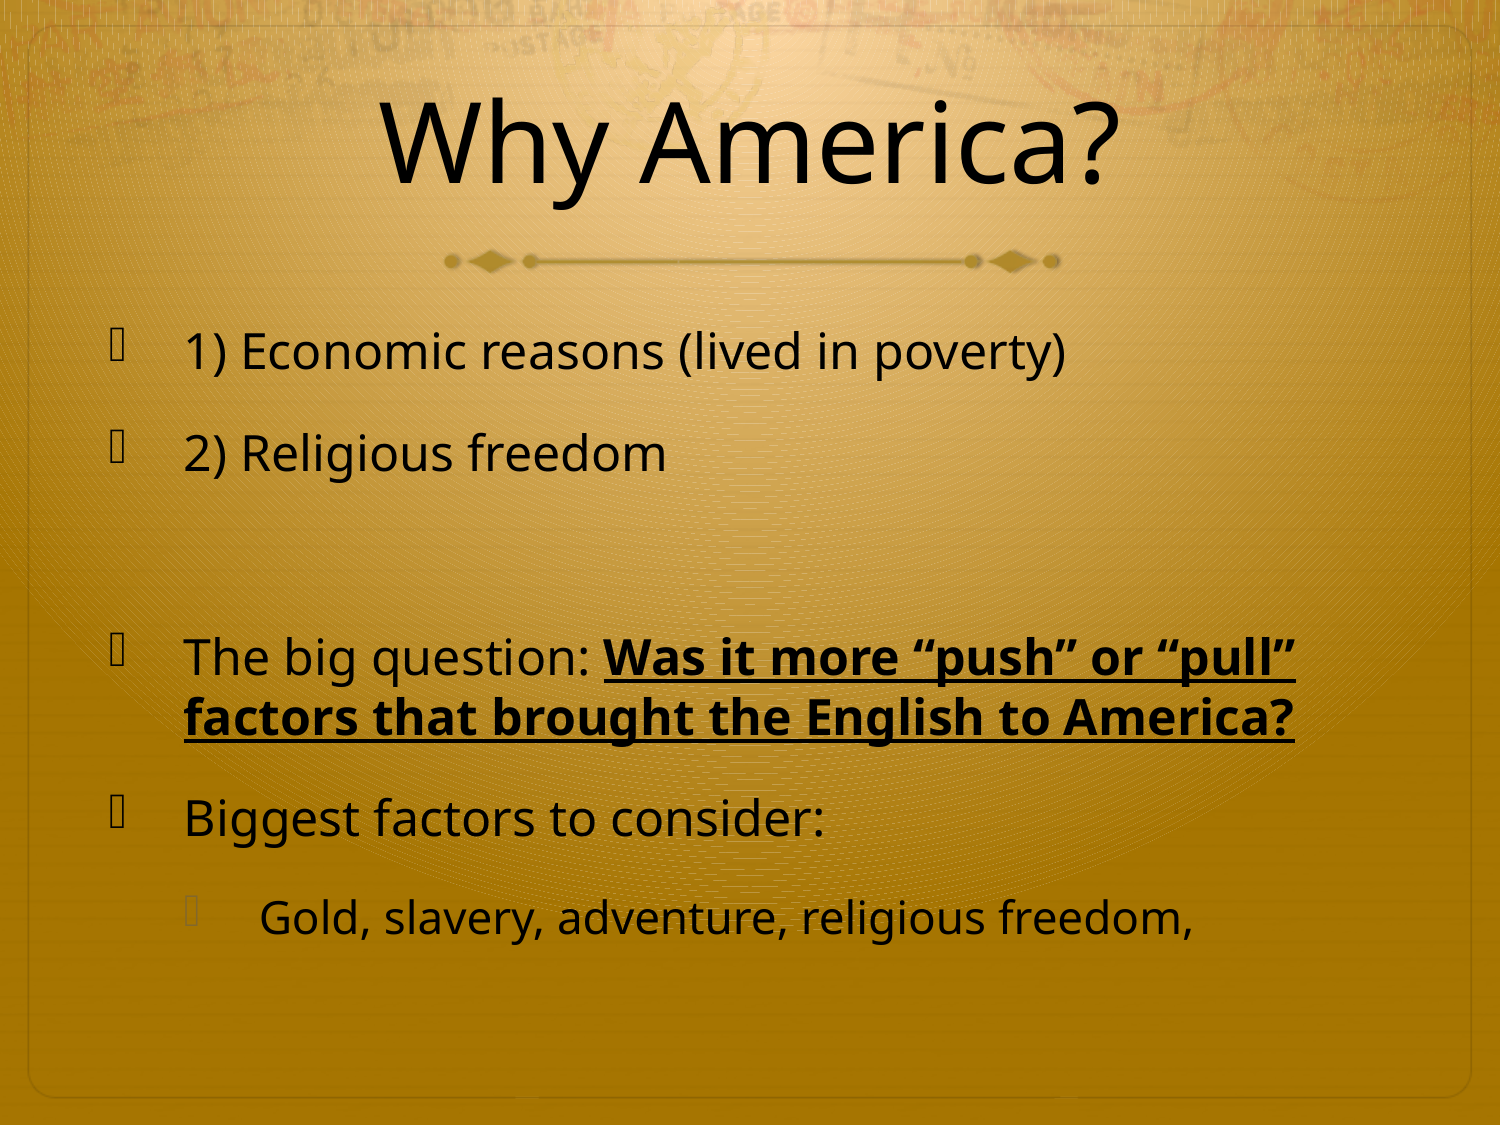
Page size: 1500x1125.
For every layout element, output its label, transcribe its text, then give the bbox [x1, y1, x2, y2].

list 1) Economic reasons (lived in poverty) 2) Religious freedom The big question: Was it more “push” or “pull” factors that brought the English to America? Biggest factors to consider: Gold, slavery, adventure, religious freedom, [93, 312, 1407, 988]
picture [0, 0, 1500, 1125]
title Why America? [93, 45, 1407, 233]
